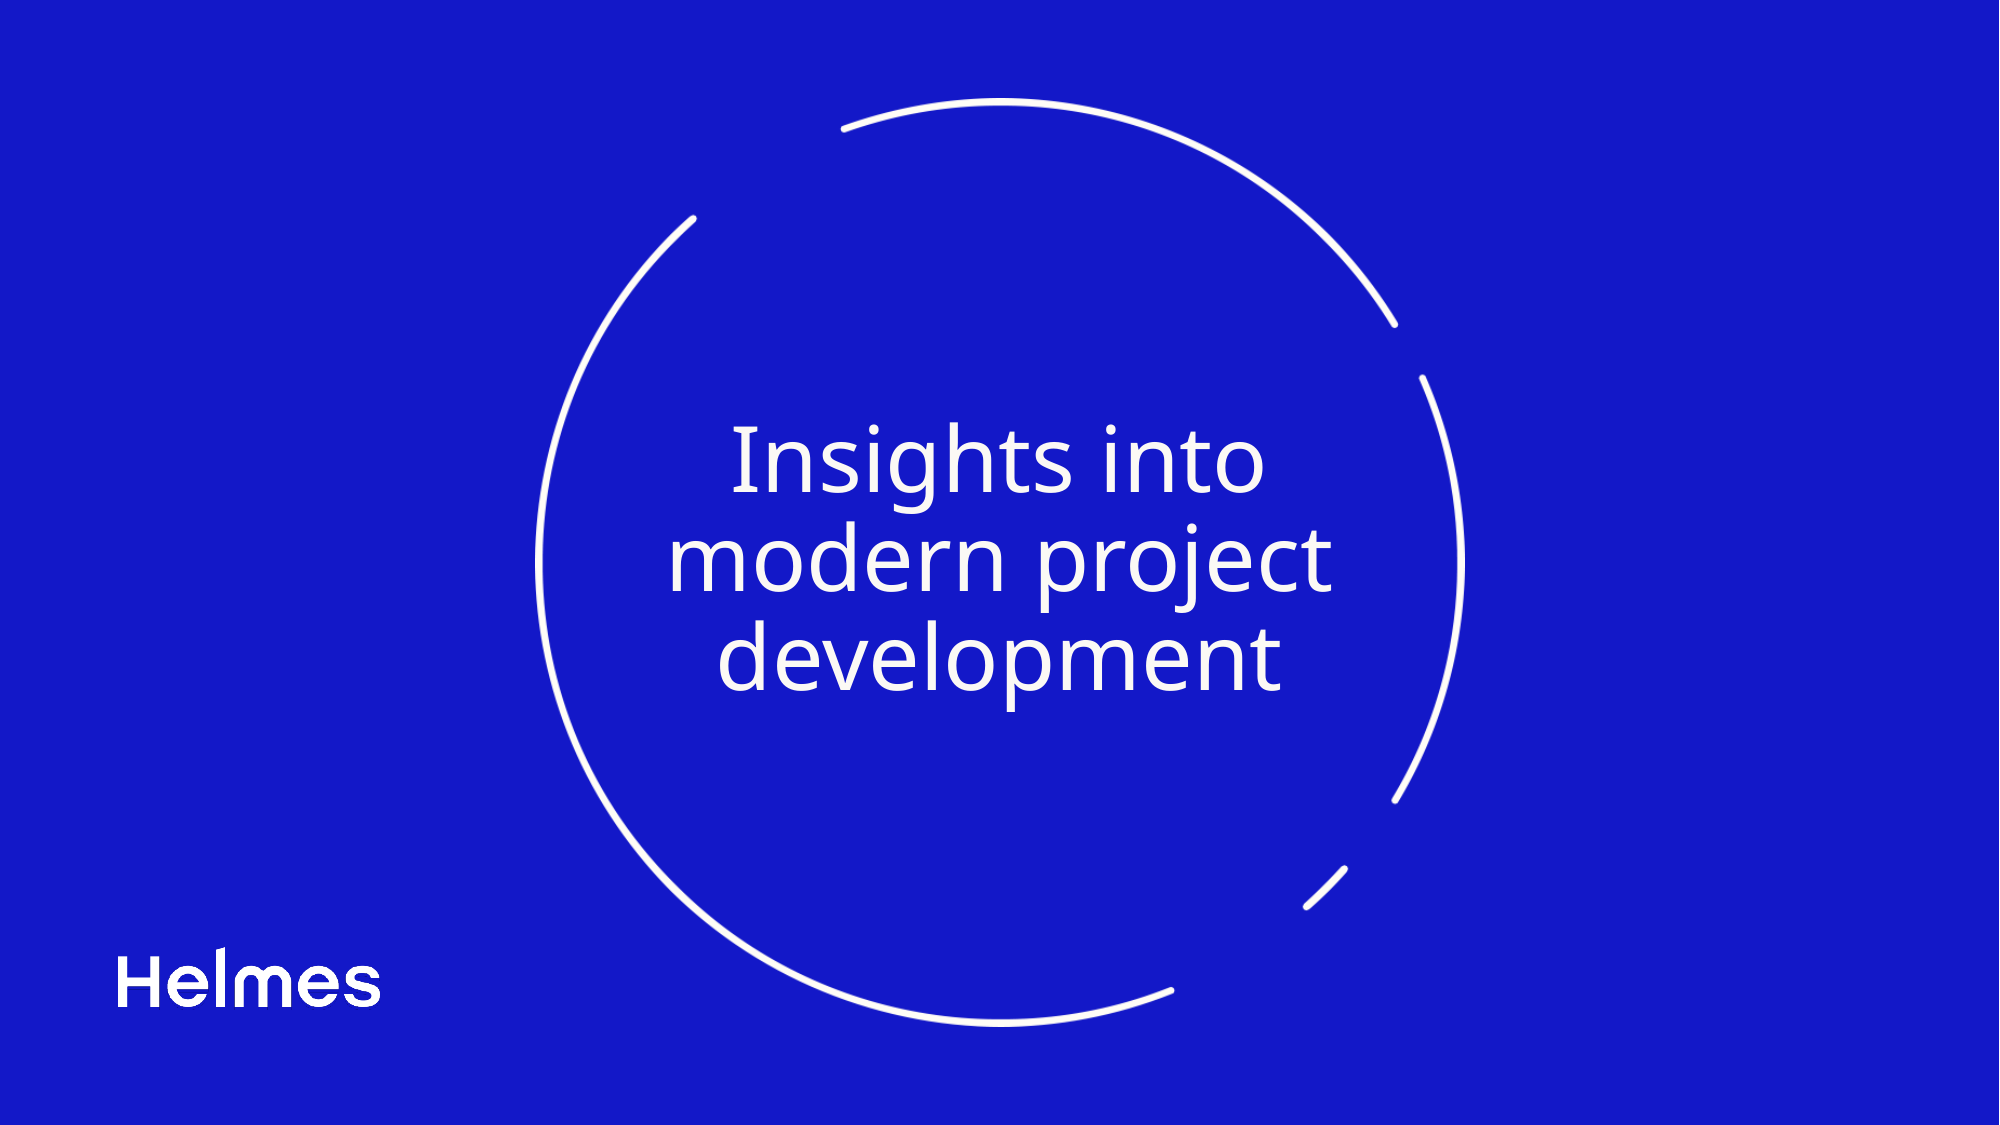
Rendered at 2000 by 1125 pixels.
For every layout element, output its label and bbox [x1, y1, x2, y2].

picture [118, 947, 380, 1010]
picture [535, 98, 1465, 1027]
